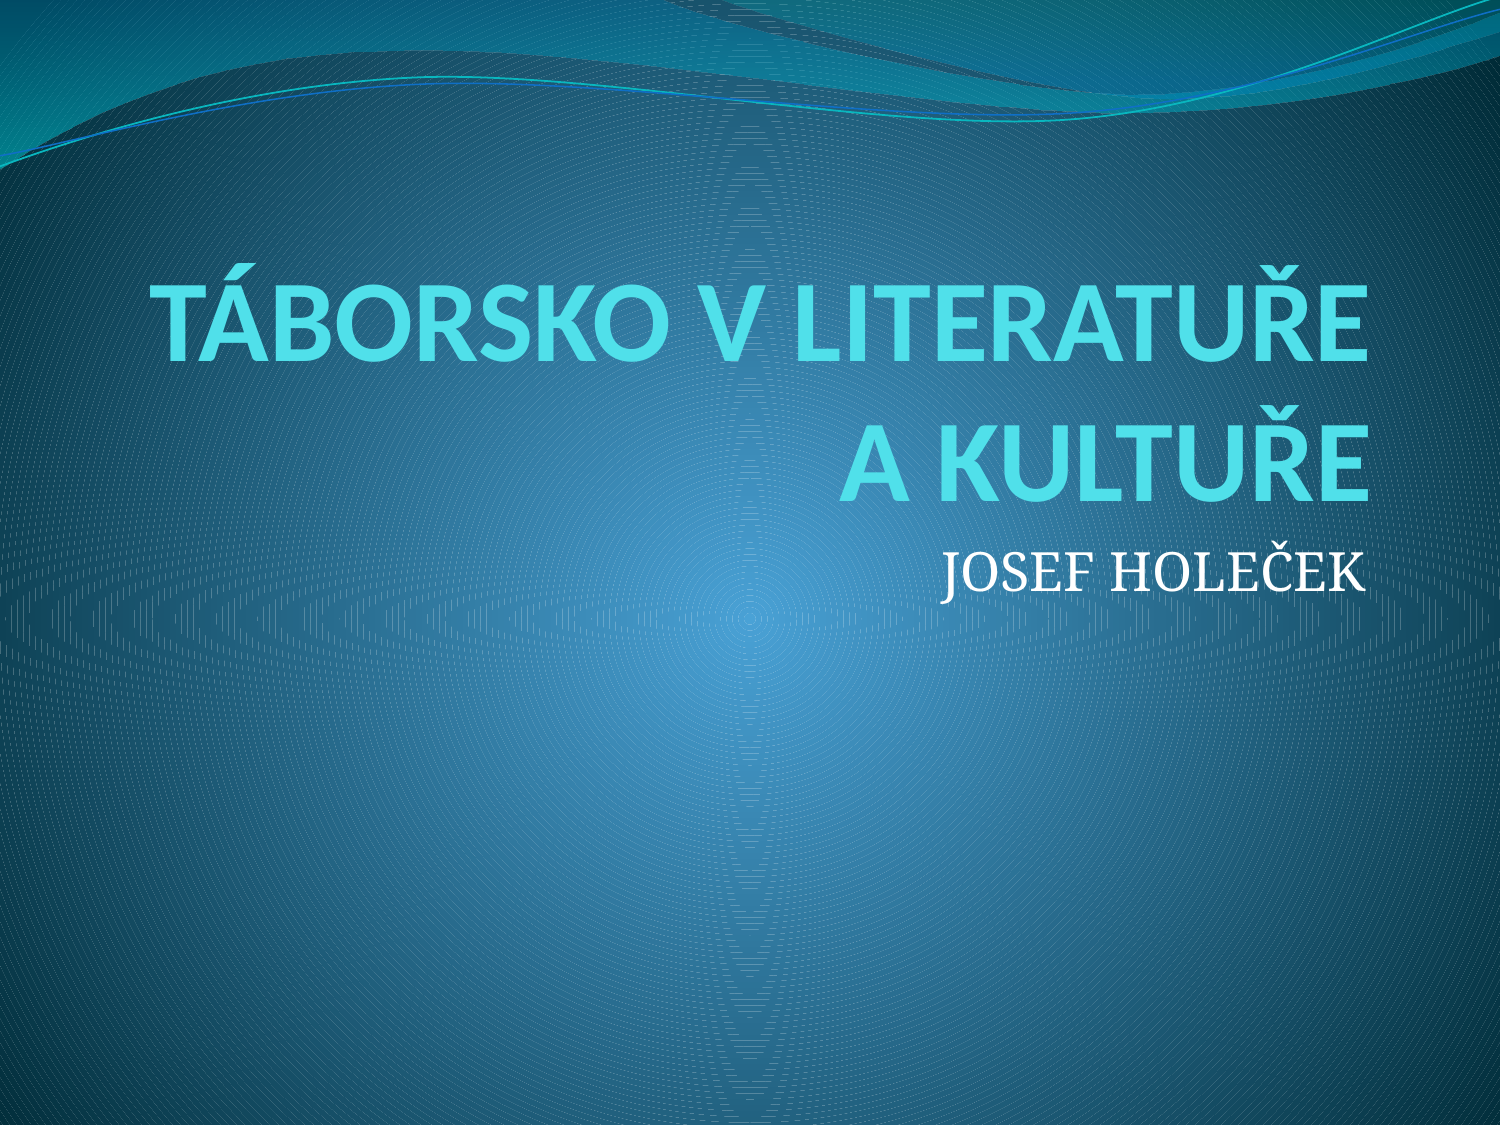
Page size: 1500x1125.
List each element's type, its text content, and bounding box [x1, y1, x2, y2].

subtitle JOSEF HOLEČEK [87, 529, 1376, 818]
title TÁBORSKO V LITERATUŘE A KULTUŘE [87, 224, 1376, 525]
